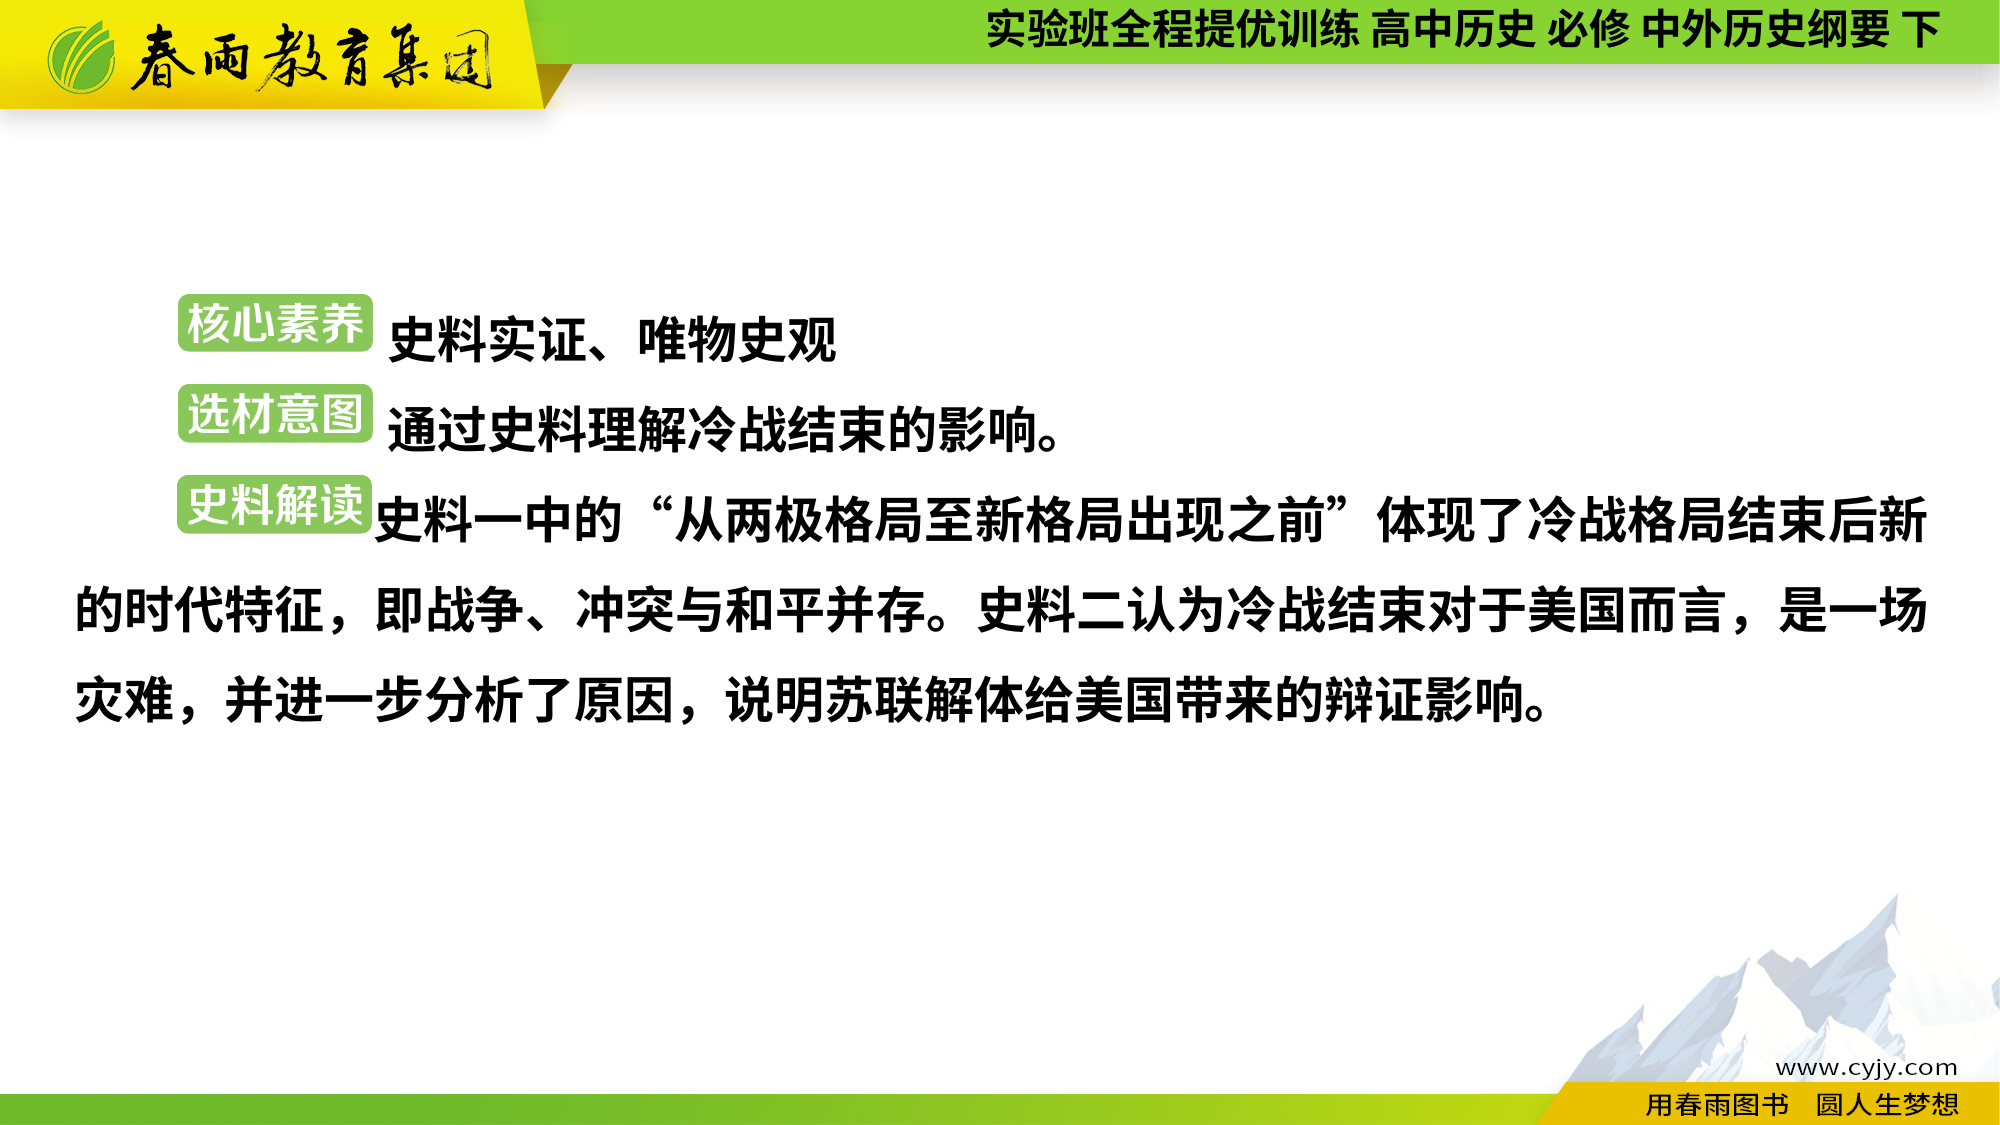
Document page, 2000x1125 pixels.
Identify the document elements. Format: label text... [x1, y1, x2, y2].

text_box 通过史料理解冷战结束的影响。 [372, 366, 1944, 466]
text_box 史料一中的“从两极格局至新格局出现之前”体现了冷战格局结束后新的时代特征，即战争、冲突与和平并存。史料二认为冷战结束对于美国而言，是一场灾难，并进一步分析了原因，说明苏联解体给美国带来的辩证影响。 [59, 451, 1944, 737]
picture [0, 0, 2000, 1125]
list 史料实证、唯物史观 [372, 271, 1944, 366]
